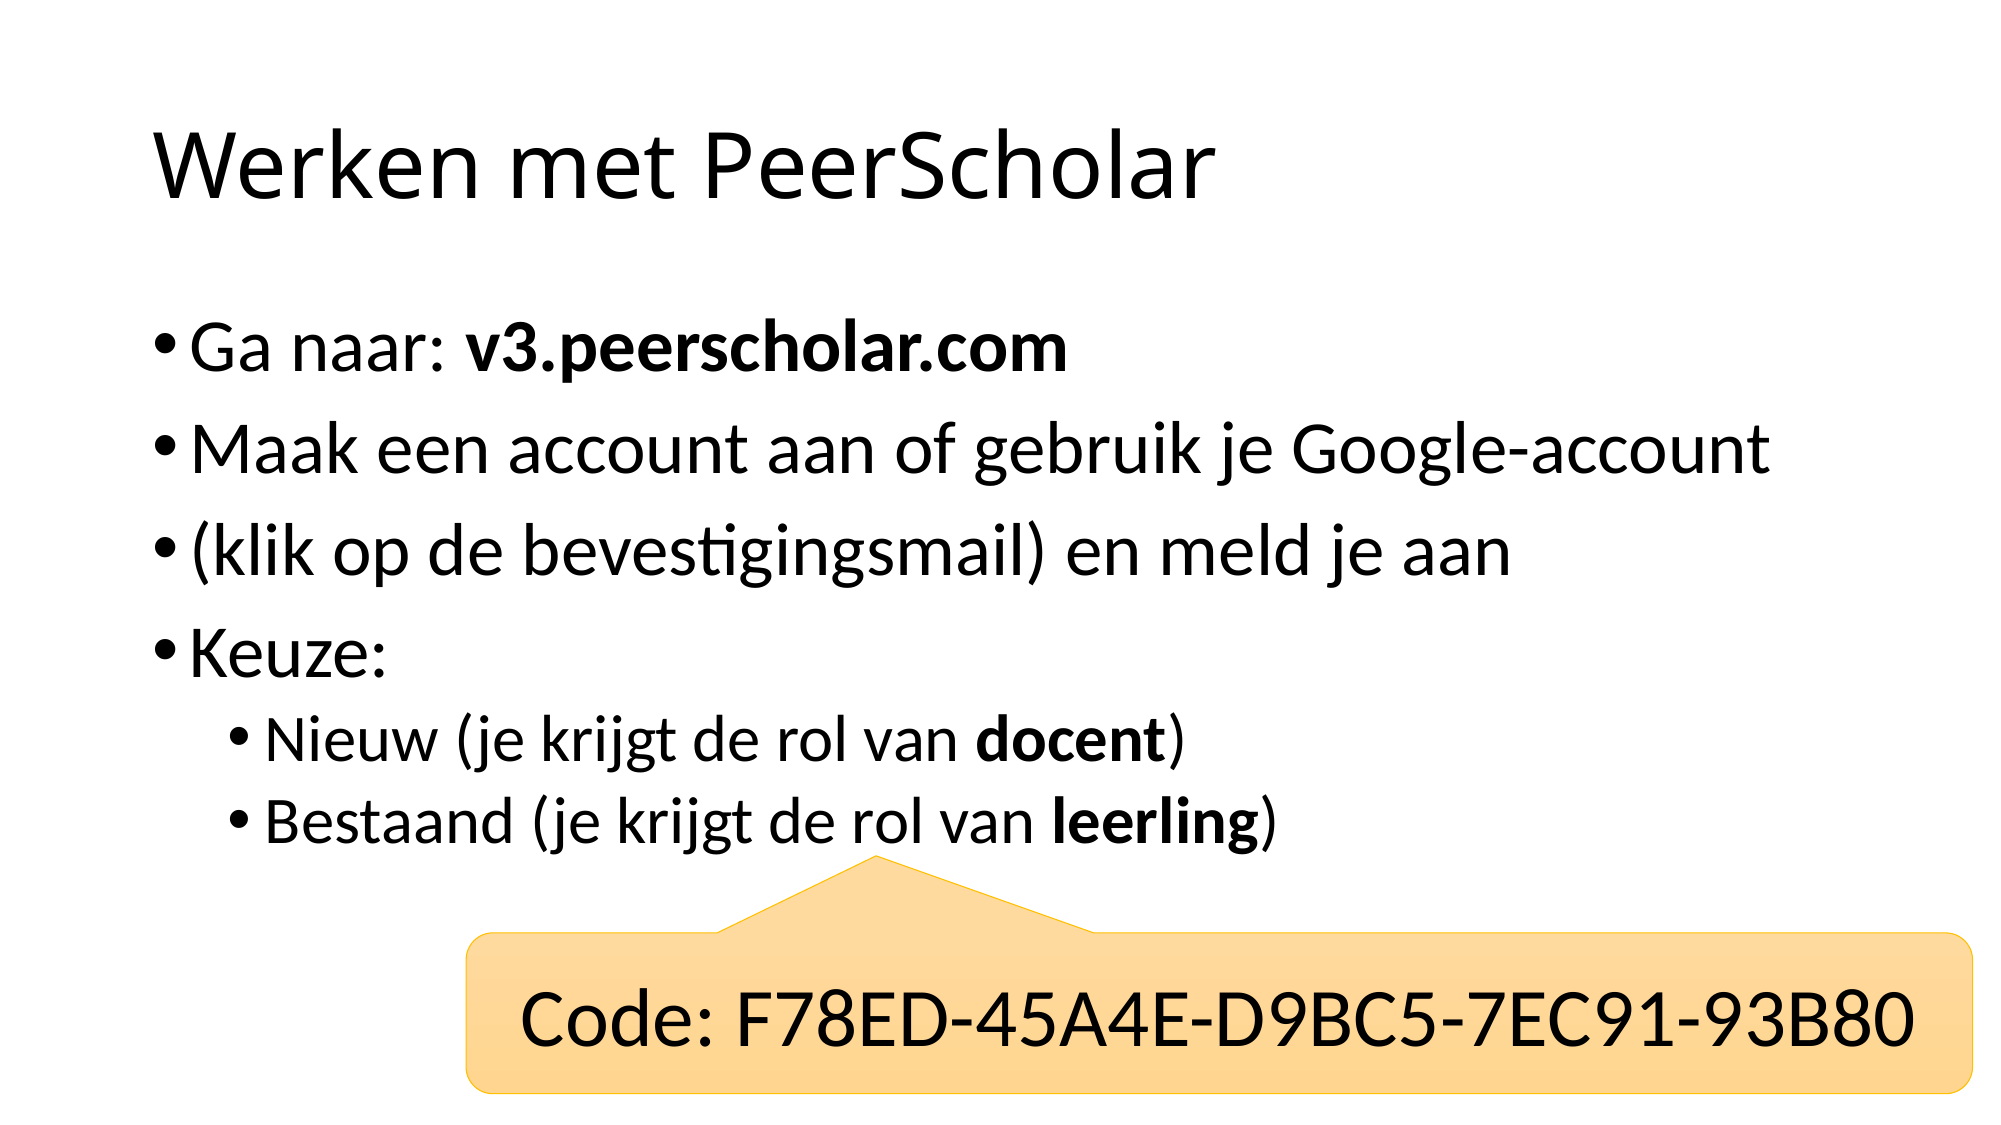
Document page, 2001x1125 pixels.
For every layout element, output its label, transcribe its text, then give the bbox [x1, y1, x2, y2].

title Werken met PeerScholar [137, 59, 1863, 278]
text_box Code: F78ED-45A4E-D9BC5-7EC91-93B80 [465, 855, 1974, 1095]
list Ga naar: v3.peerscholar.com Maak een account aan of gebruik je Google-account (klik op de bevestigingsmail) en meld je aan Keuze: Nieuw (je krijgt de rol van docent) Bestaand (je krijgt de rol van leerling) [137, 299, 1863, 1014]
